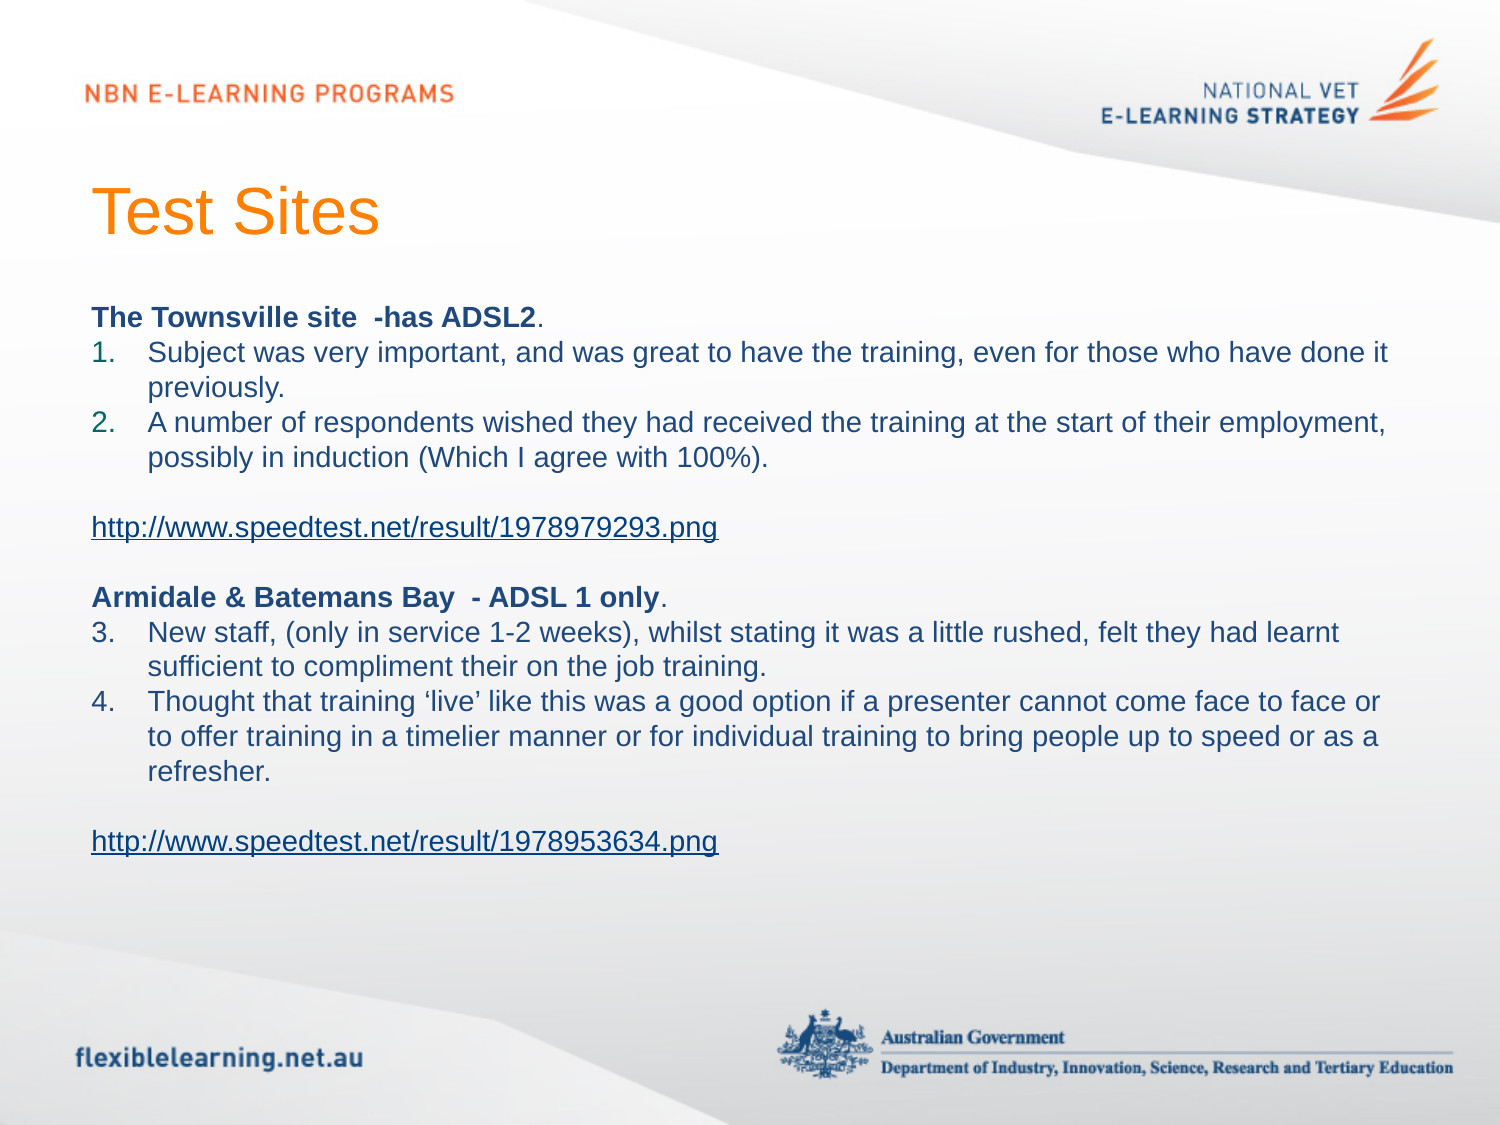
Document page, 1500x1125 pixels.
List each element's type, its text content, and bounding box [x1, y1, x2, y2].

picture [0, 0, 1500, 1125]
subtitle The Townsville site -has ADSL2. Subject was very important, and was great to have the training, even for those who have done it previously. A number of respondents wished they had received the training at the start of their employment, possibly in induction (Which I agree with 100%). http://www.speedtest.net/result/1978979293.png Armidale & Batemans Bay - ADSL 1 only. New staff, (only in service 1-2 weeks), whilst stating it was a little rushed, felt they had learnt sufficient to compliment their on the job training. Thought that training ‘live’ like this was a good option if a presenter cannot come face to face or to offer training in a timelier manner or for individual training to bring people up to speed or as a refresher. http://www.speedtest.net/result/1978953634.png [76, 290, 1412, 1000]
title Test Sites [76, 160, 1412, 290]
